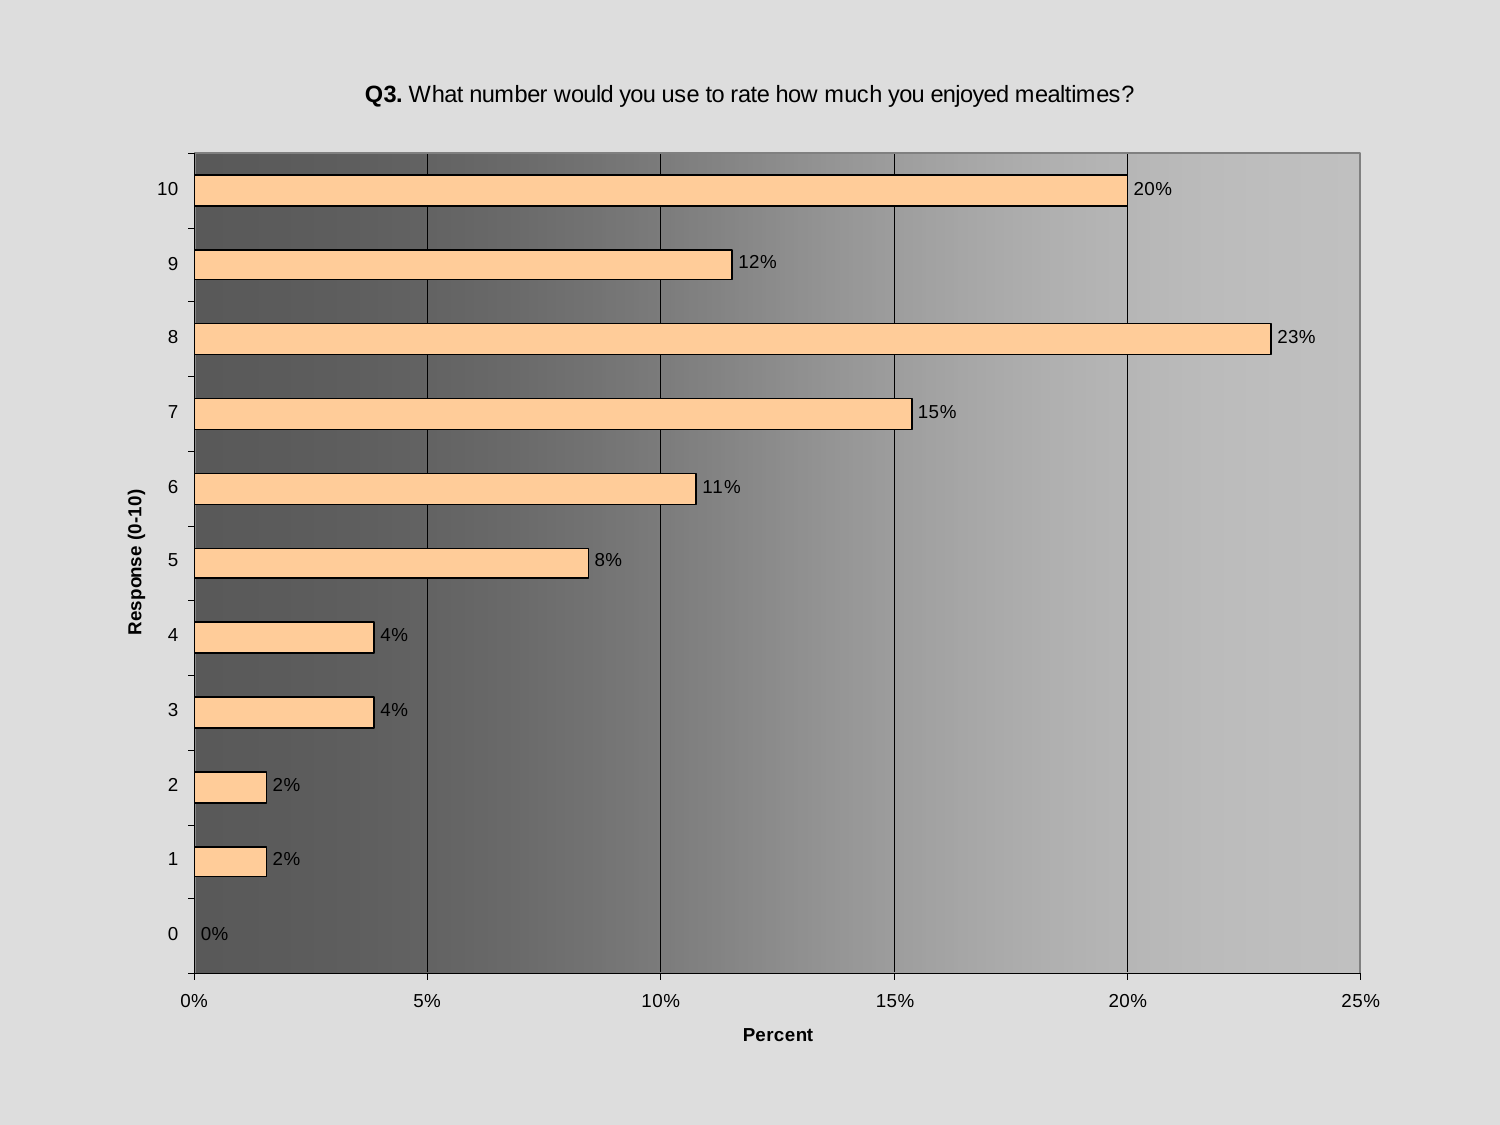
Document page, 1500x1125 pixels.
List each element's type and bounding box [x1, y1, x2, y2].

text_box [94, 45, 1406, 1080]
